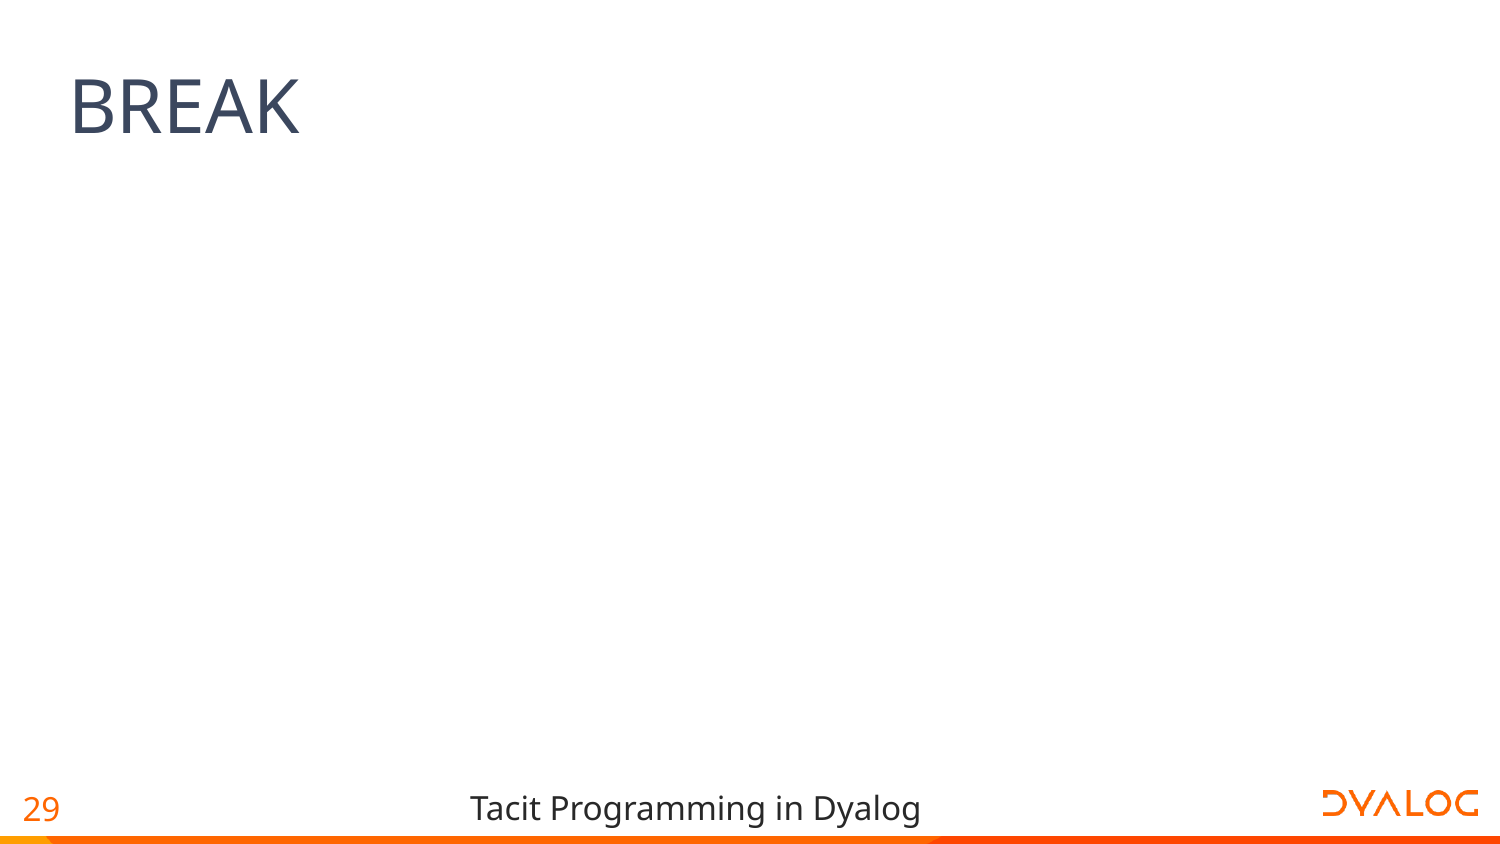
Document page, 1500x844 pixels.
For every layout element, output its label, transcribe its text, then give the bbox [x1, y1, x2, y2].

picture [1323, 790, 1478, 816]
picture [0, 836, 1500, 844]
title BREAK [53, 43, 1121, 157]
